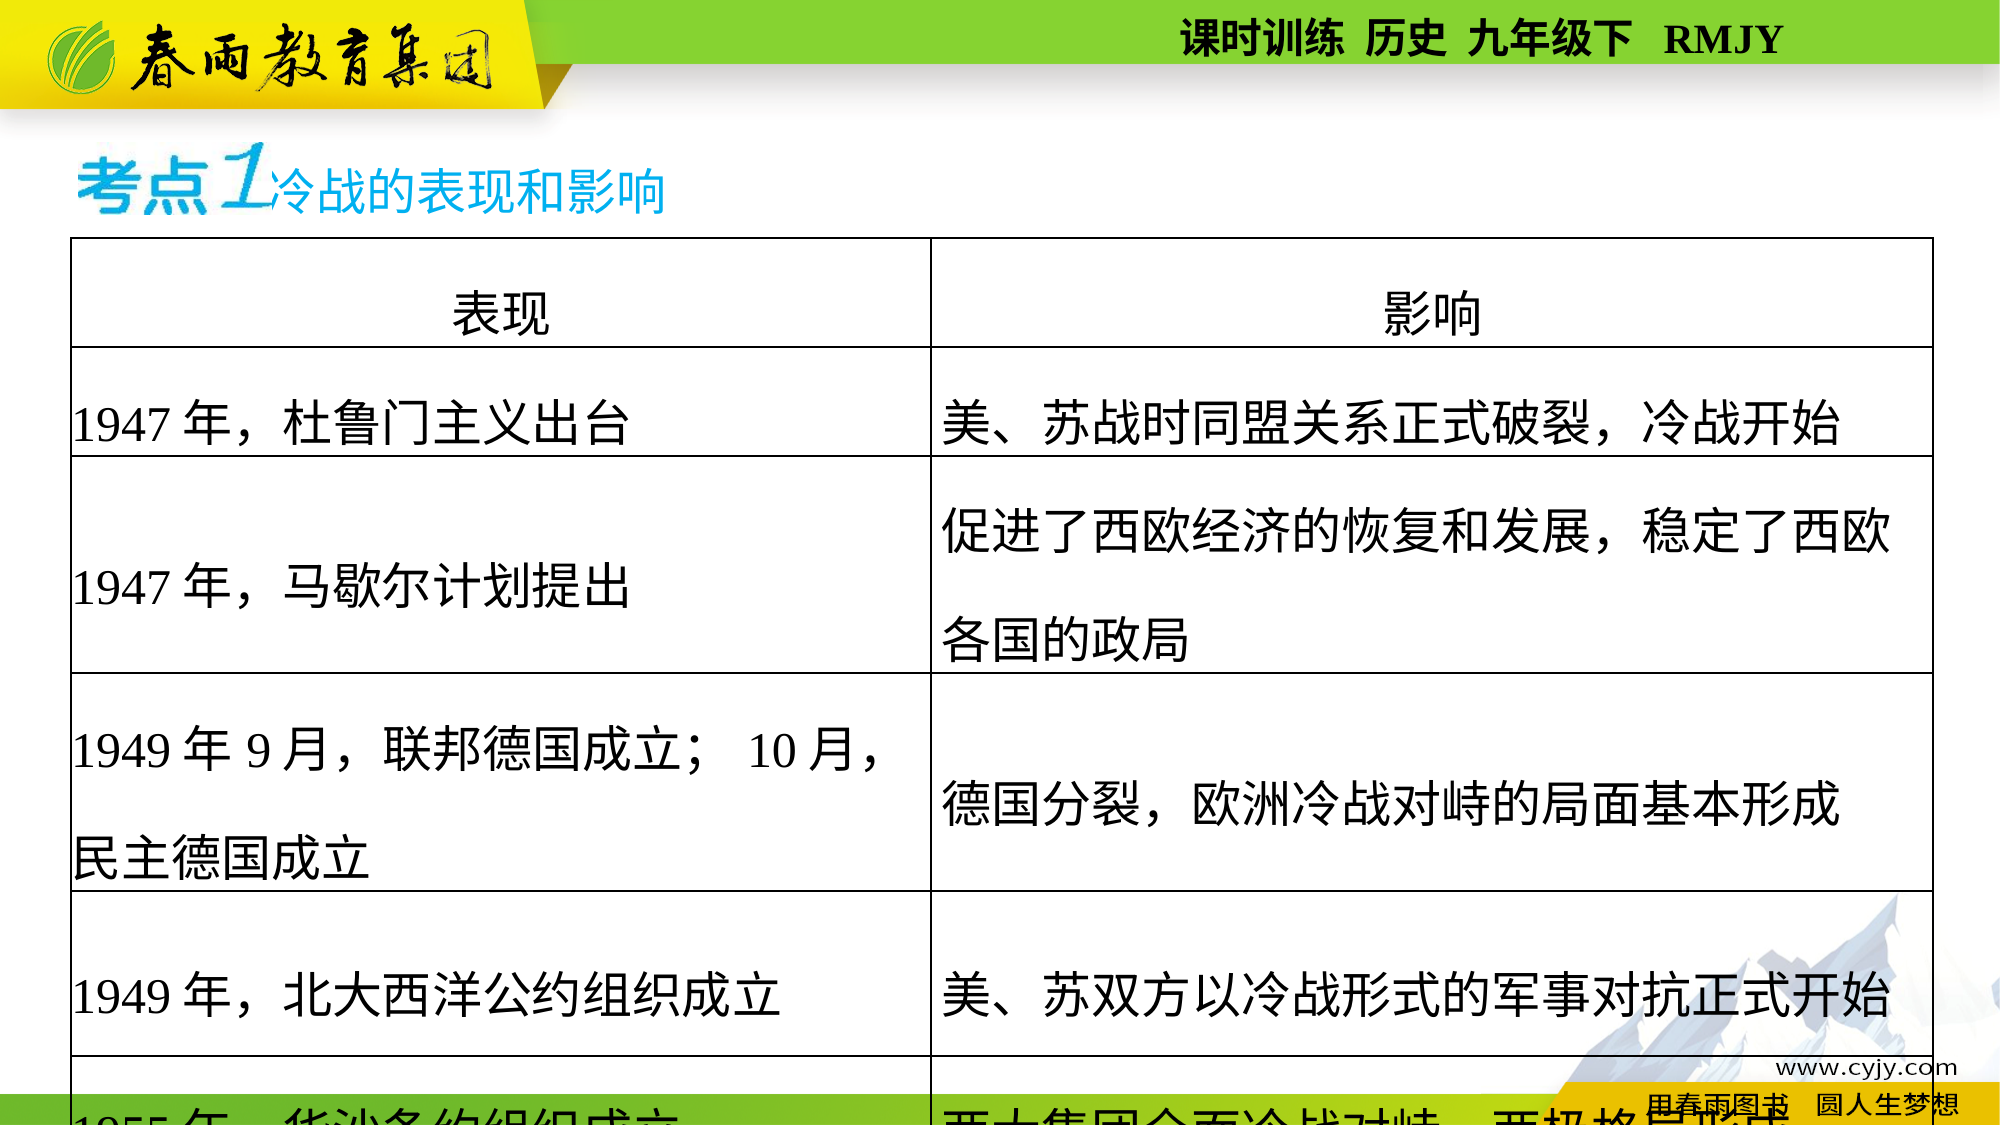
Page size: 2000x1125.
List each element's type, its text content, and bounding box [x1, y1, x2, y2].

table_cell 1955年，华沙条约组织成立 [72, 1057, 930, 1125]
table_cell 两大集团全面冷战对峙，两极格局形成 [932, 1057, 1932, 1125]
table_header 影响 [932, 239, 1932, 346]
list 冷战的表现和影响 [59, 122, 1944, 217]
table_cell 德国分裂，欧洲冷战对峙的局面基本形成 [932, 674, 1932, 890]
table_cell 促进了西欧经济的恢复和发展，稳定了西欧各国的政局 [932, 457, 1932, 672]
table_cell 美、苏双方以冷战形式的军事对抗正式开始 [932, 892, 1932, 1055]
table_cell 1949年，北大西洋公约组织成立 [72, 892, 930, 1055]
table_cell 1947年，杜鲁门主义出台 [72, 348, 930, 455]
table_cell 1949年9月，联邦德国成立；10月，民主德国成立 [72, 674, 930, 890]
picture [0, 0, 2000, 1125]
table_header 表现 [72, 239, 930, 346]
table_cell 美、苏战时同盟关系正式破裂，冷战开始 [932, 348, 1932, 455]
table_cell 1947年，马歇尔计划提出 [72, 457, 930, 672]
